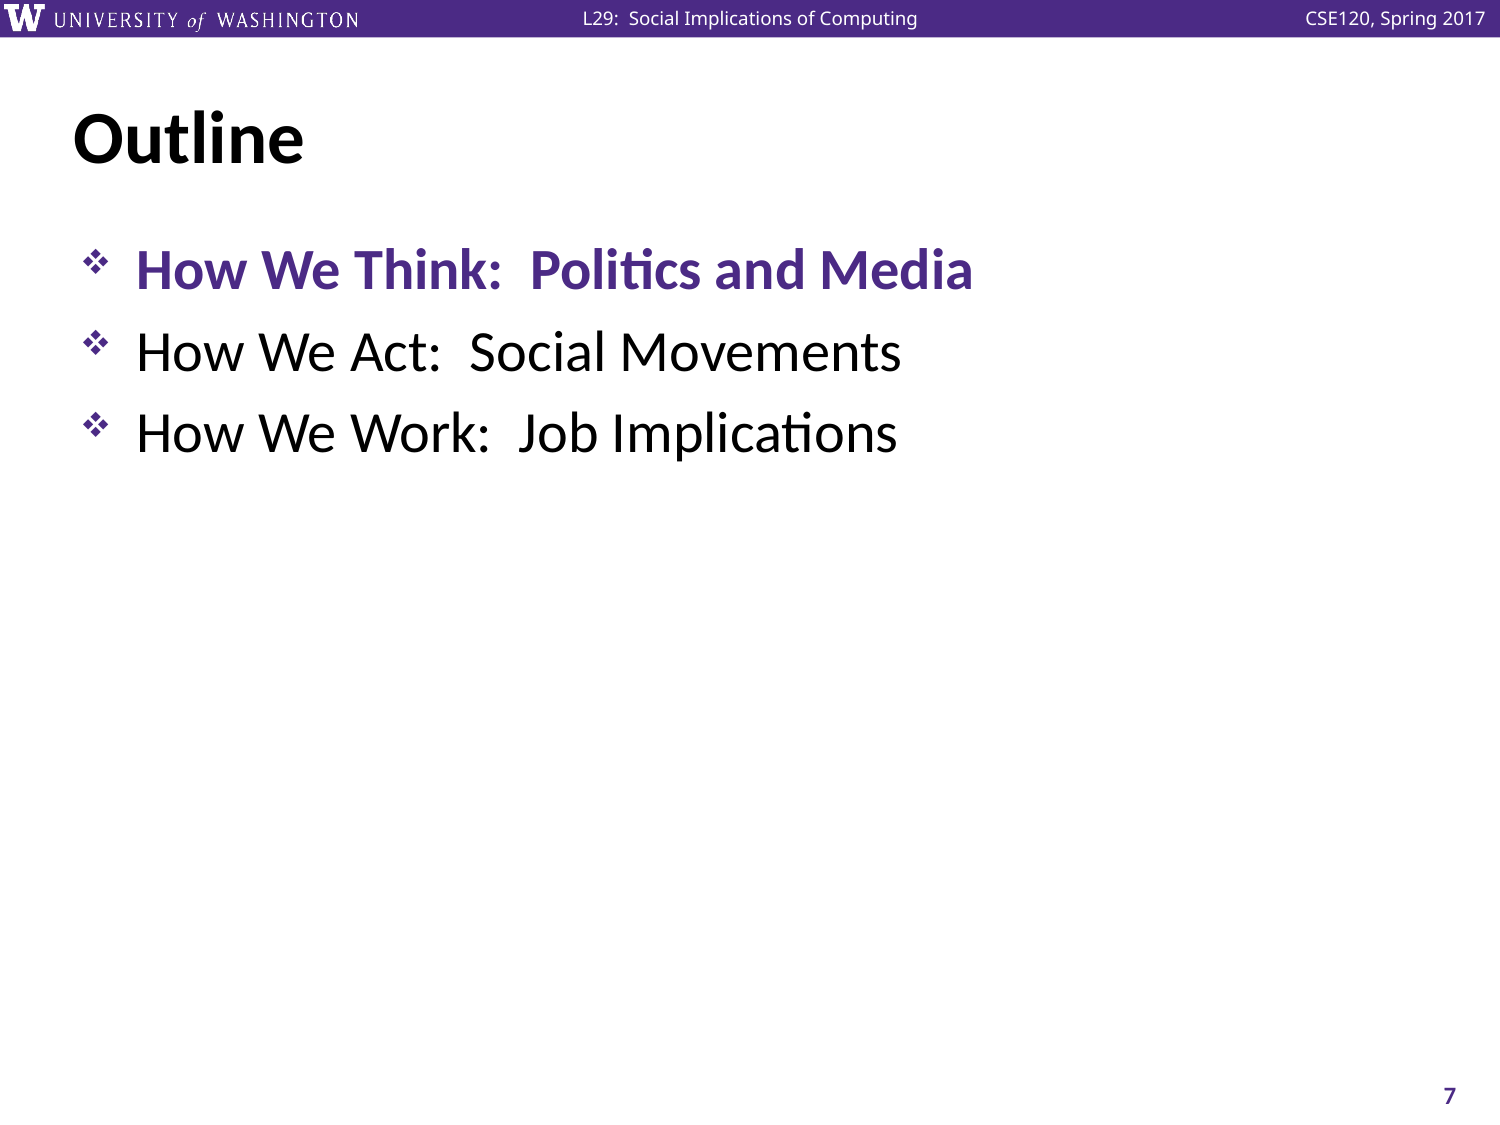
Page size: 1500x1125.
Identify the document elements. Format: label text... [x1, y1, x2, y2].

list How We Think: Politics and Media How We Act: Social Movements How We Work: Job Implications [64, 223, 1438, 1040]
picture [4, 4, 358, 32]
slide_number 7 [1400, 1065, 1500, 1125]
title Outline [58, 71, 1438, 197]
